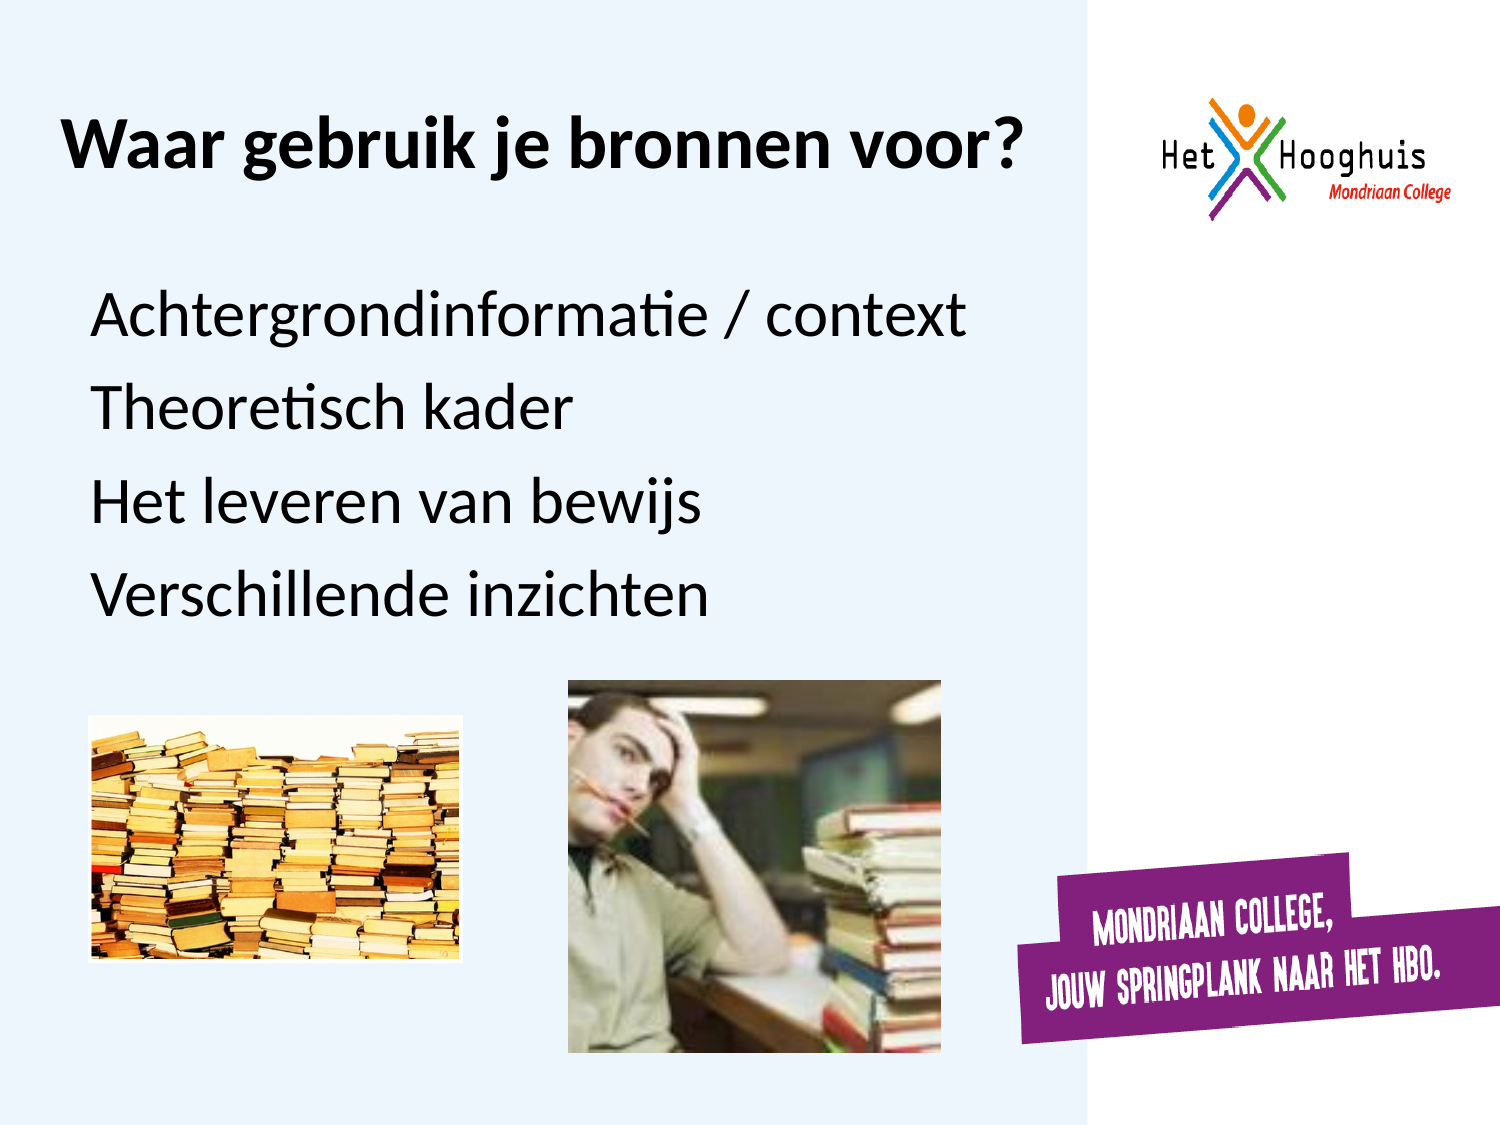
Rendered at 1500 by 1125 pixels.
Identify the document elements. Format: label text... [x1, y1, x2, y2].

picture [0, 0, 1500, 1125]
title Waar gebruik je bronnen voor? [17, 45, 1069, 233]
list Achtergrondinformatie / context Theoretisch kader Het leveren van bewijs Verschillende inzichten [75, 262, 1425, 1005]
